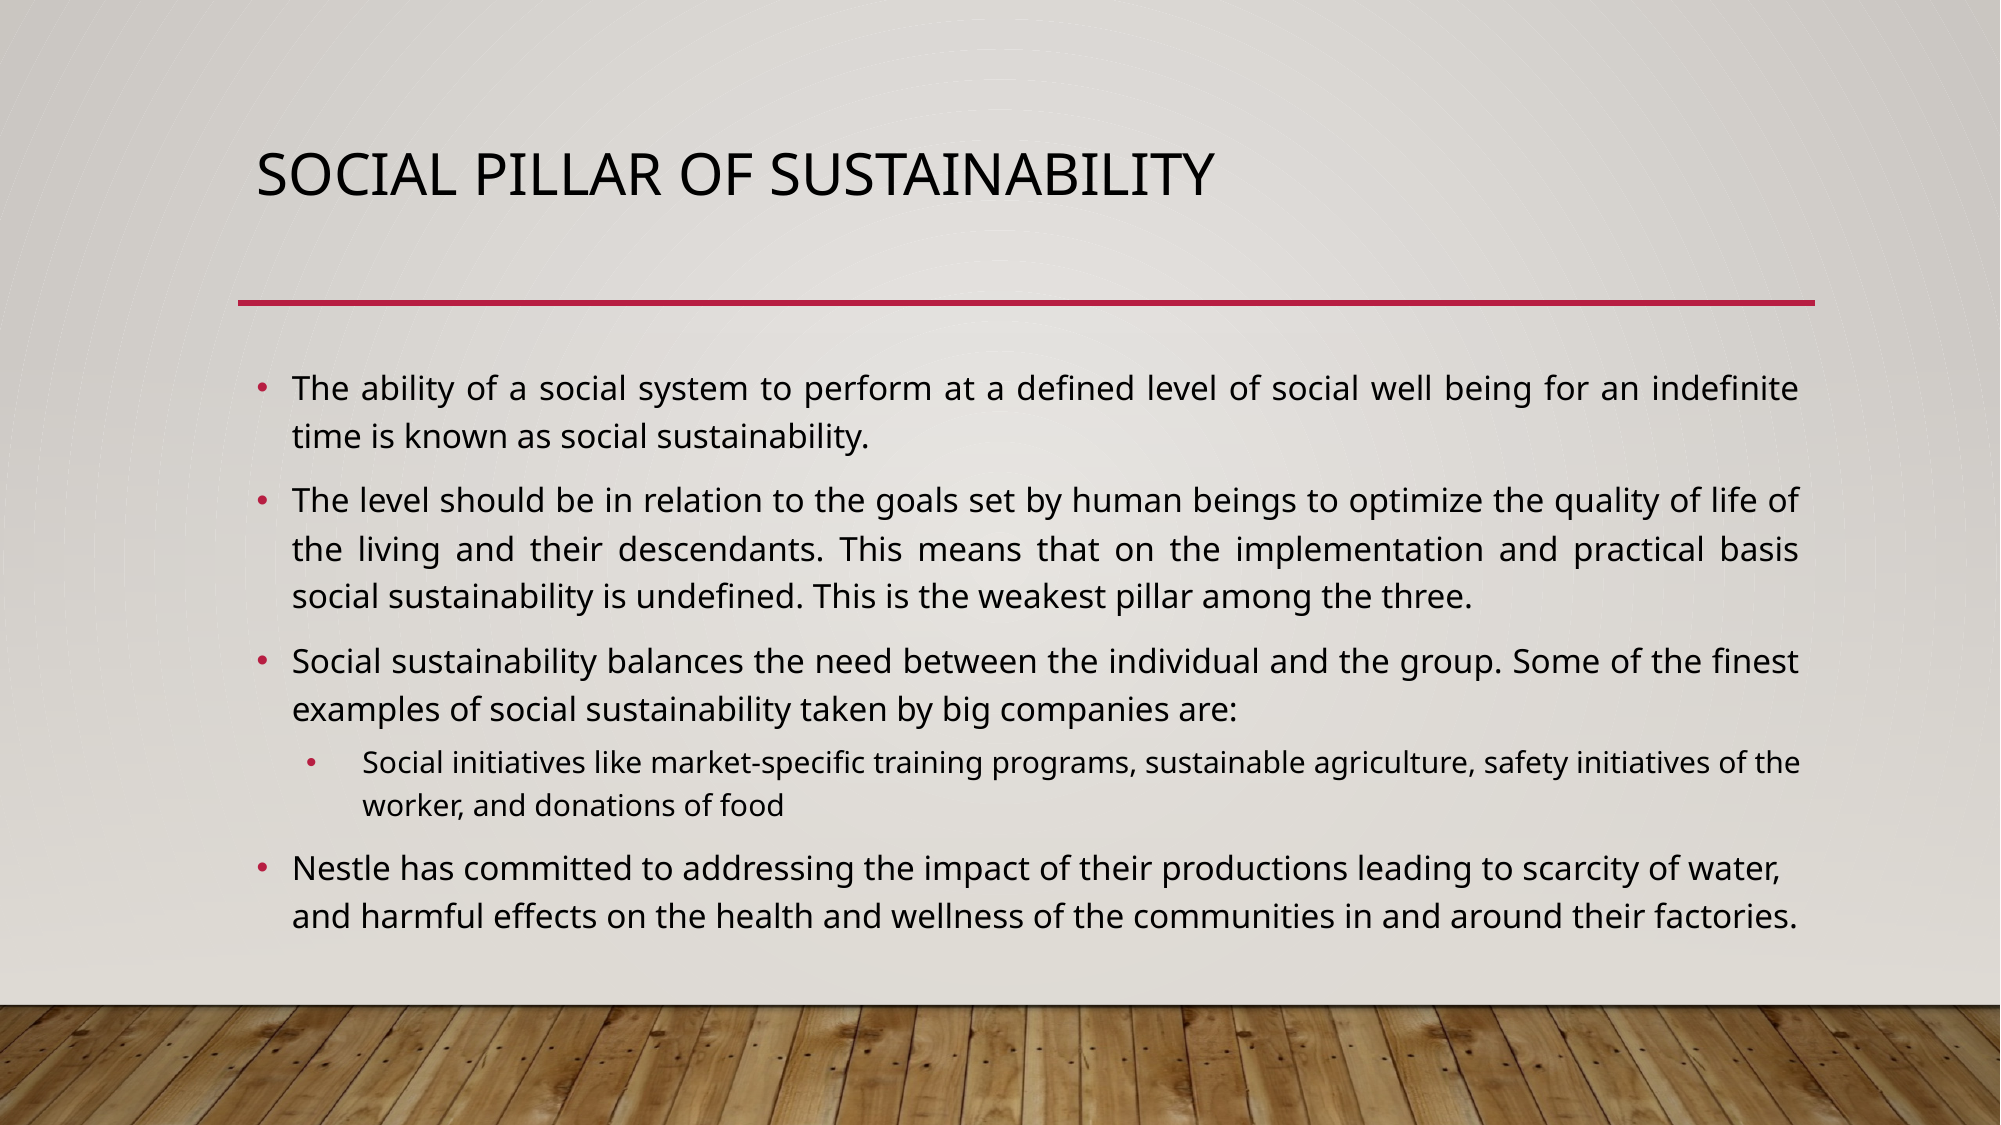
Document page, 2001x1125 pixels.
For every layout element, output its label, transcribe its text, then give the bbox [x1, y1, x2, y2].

title Social pillar of Sustainability [241, 137, 1818, 311]
list The ability of a social system to perform at a defined level of social well being for an indefinite time is known as social sustainability. The level should be in relation to the goals set by human beings to optimize the quality of life of the living and their descendants. This means that on the implementation and practical basis social sustainability is undefined. This is the weakest pillar among the three. Social sustainability balances the need between the individual and the group. Some of the finest examples of social sustainability taken by big companies are: Social initiatives like market-specific training programs, sustainable agriculture, safety initiatives of the worker, and donations of food Nestle has committed to addressing the impact of their productions leading to scarcity of water, and harmful effects on the health and wellness of the communities in and around their factories. [241, 351, 1818, 987]
picture [0, 1005, 2000, 1125]
